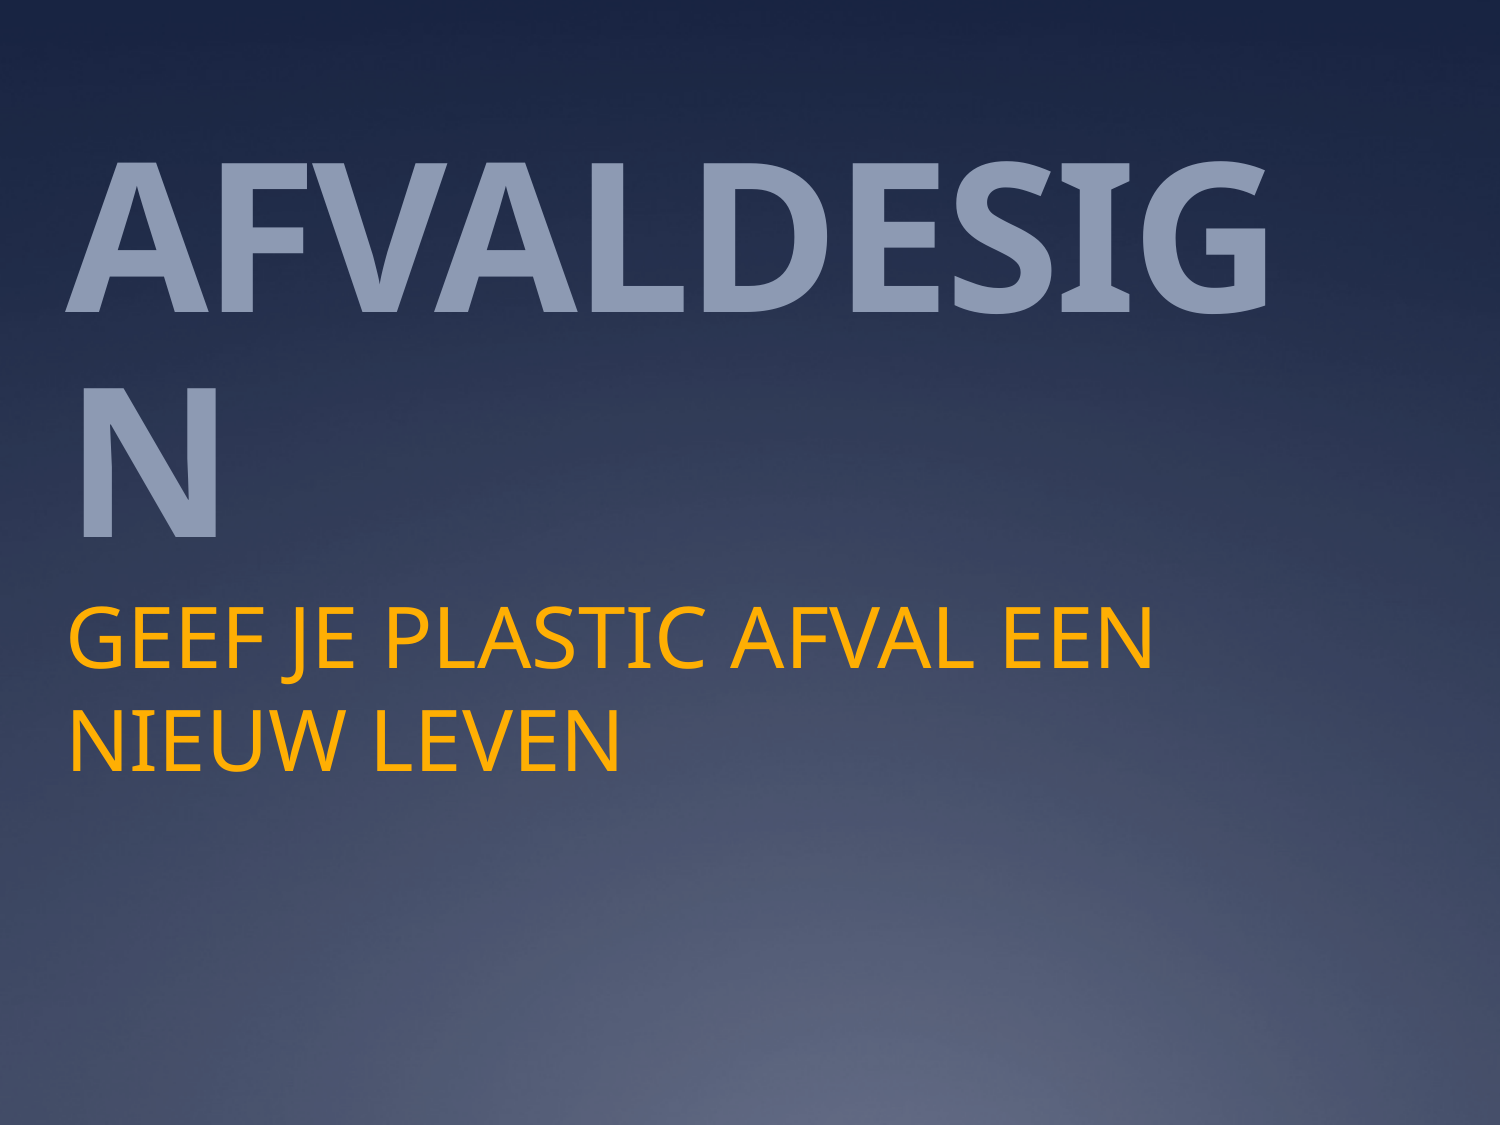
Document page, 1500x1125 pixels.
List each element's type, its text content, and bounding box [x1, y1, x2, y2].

subtitle GEEF JE PLASTIC AFVAL EEN NIEUW LEVEN [50, 575, 1447, 796]
title AFVALDESIGN [50, 121, 1447, 570]
